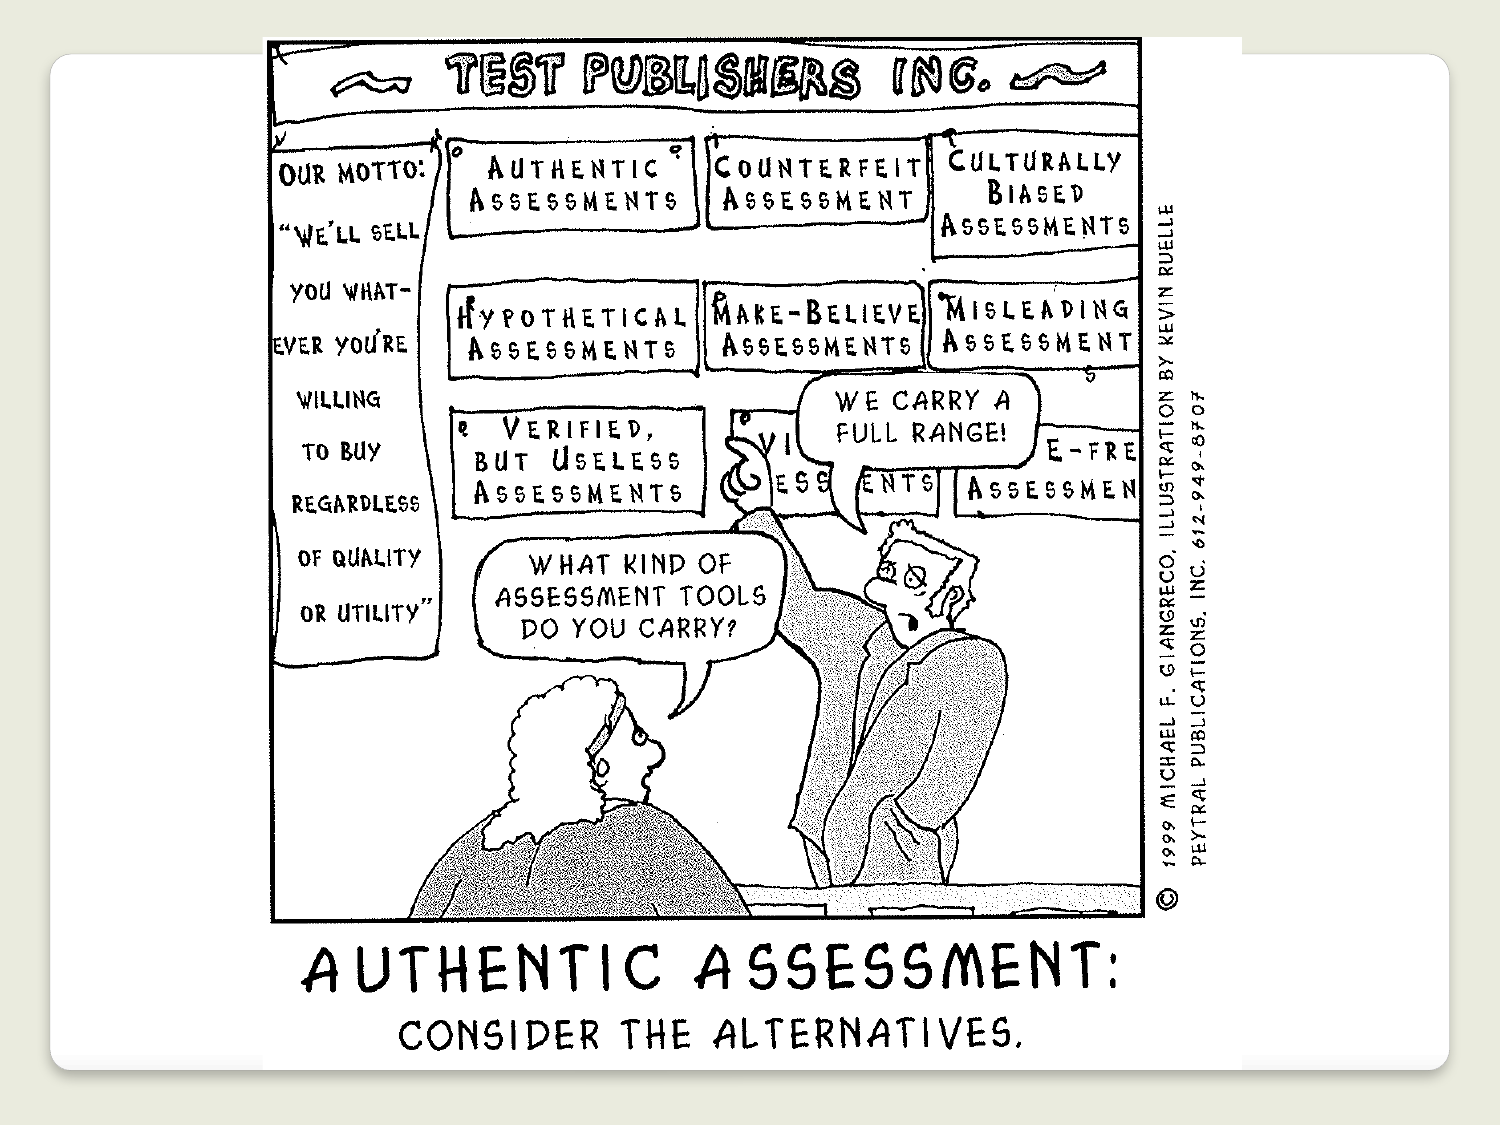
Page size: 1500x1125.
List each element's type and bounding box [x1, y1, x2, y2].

picture [262, 37, 1243, 1071]
